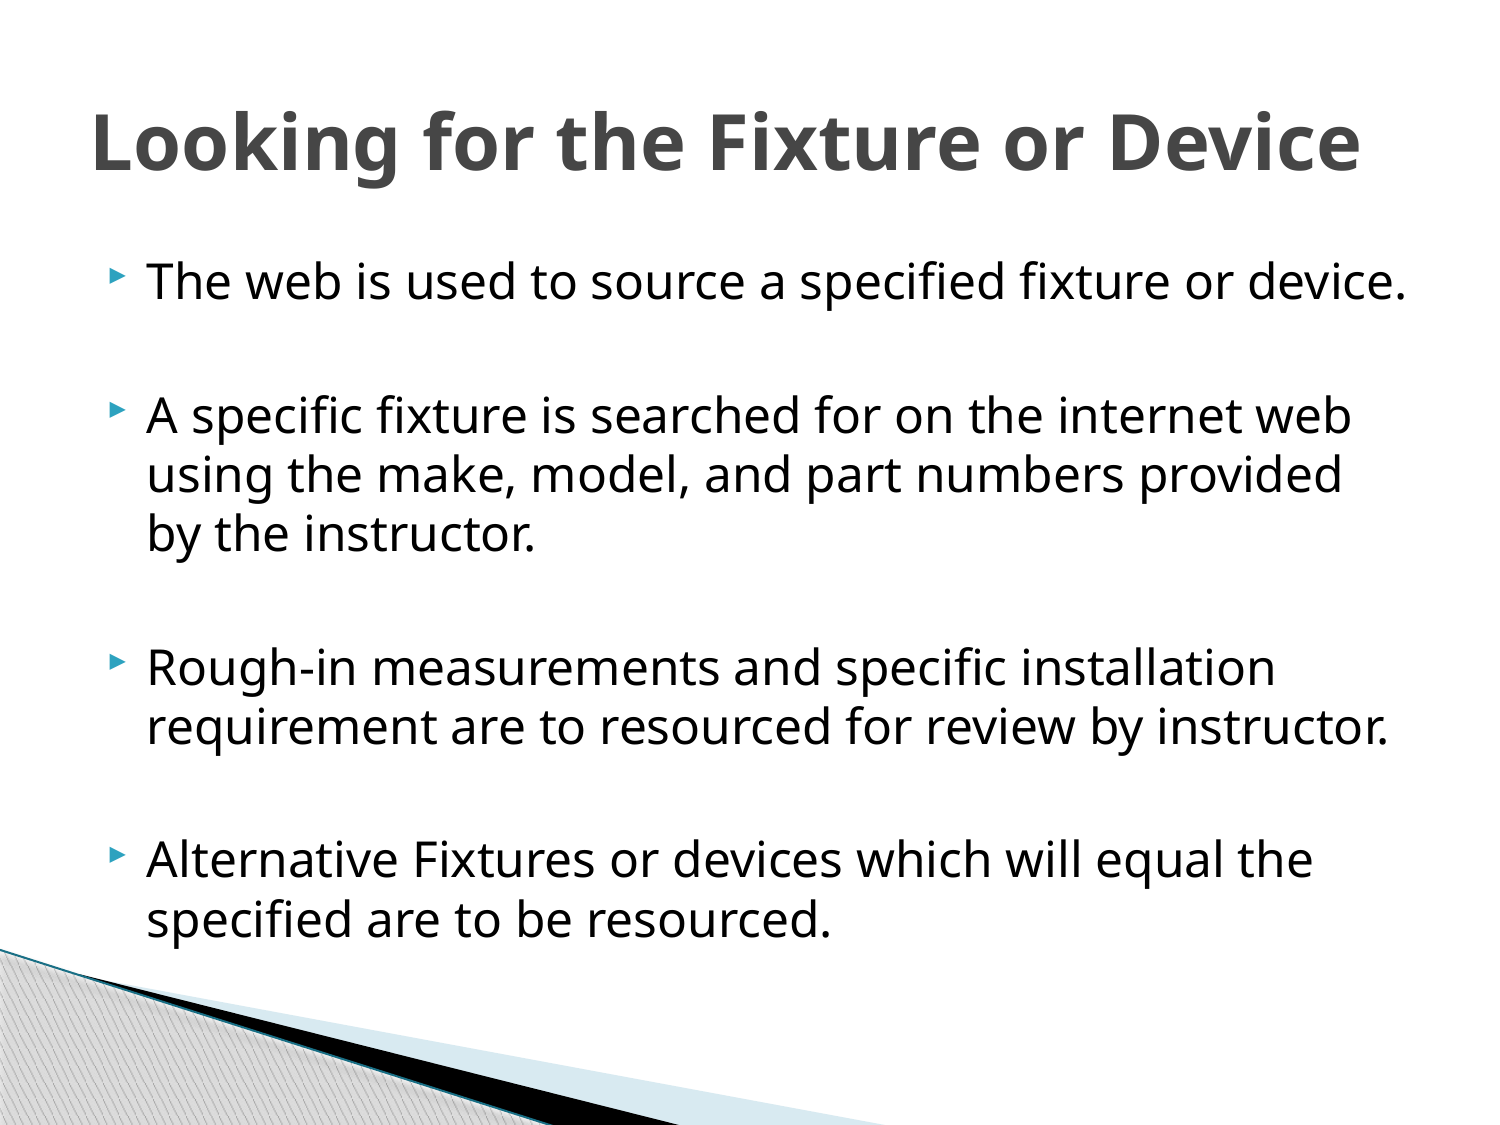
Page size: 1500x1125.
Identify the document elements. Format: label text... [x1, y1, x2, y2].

list The web is used to source a specified fixture or device. A specific fixture is searched for on the internet web using the make, model, and part numbers provided by the instructor. Rough-in measurements and specific installation requirement are to resourced for review by instructor. Alternative Fixtures or devices which will equal the specified are to be resourced. [75, 243, 1425, 986]
title Looking for the Fixture or Device [75, 45, 1425, 233]
